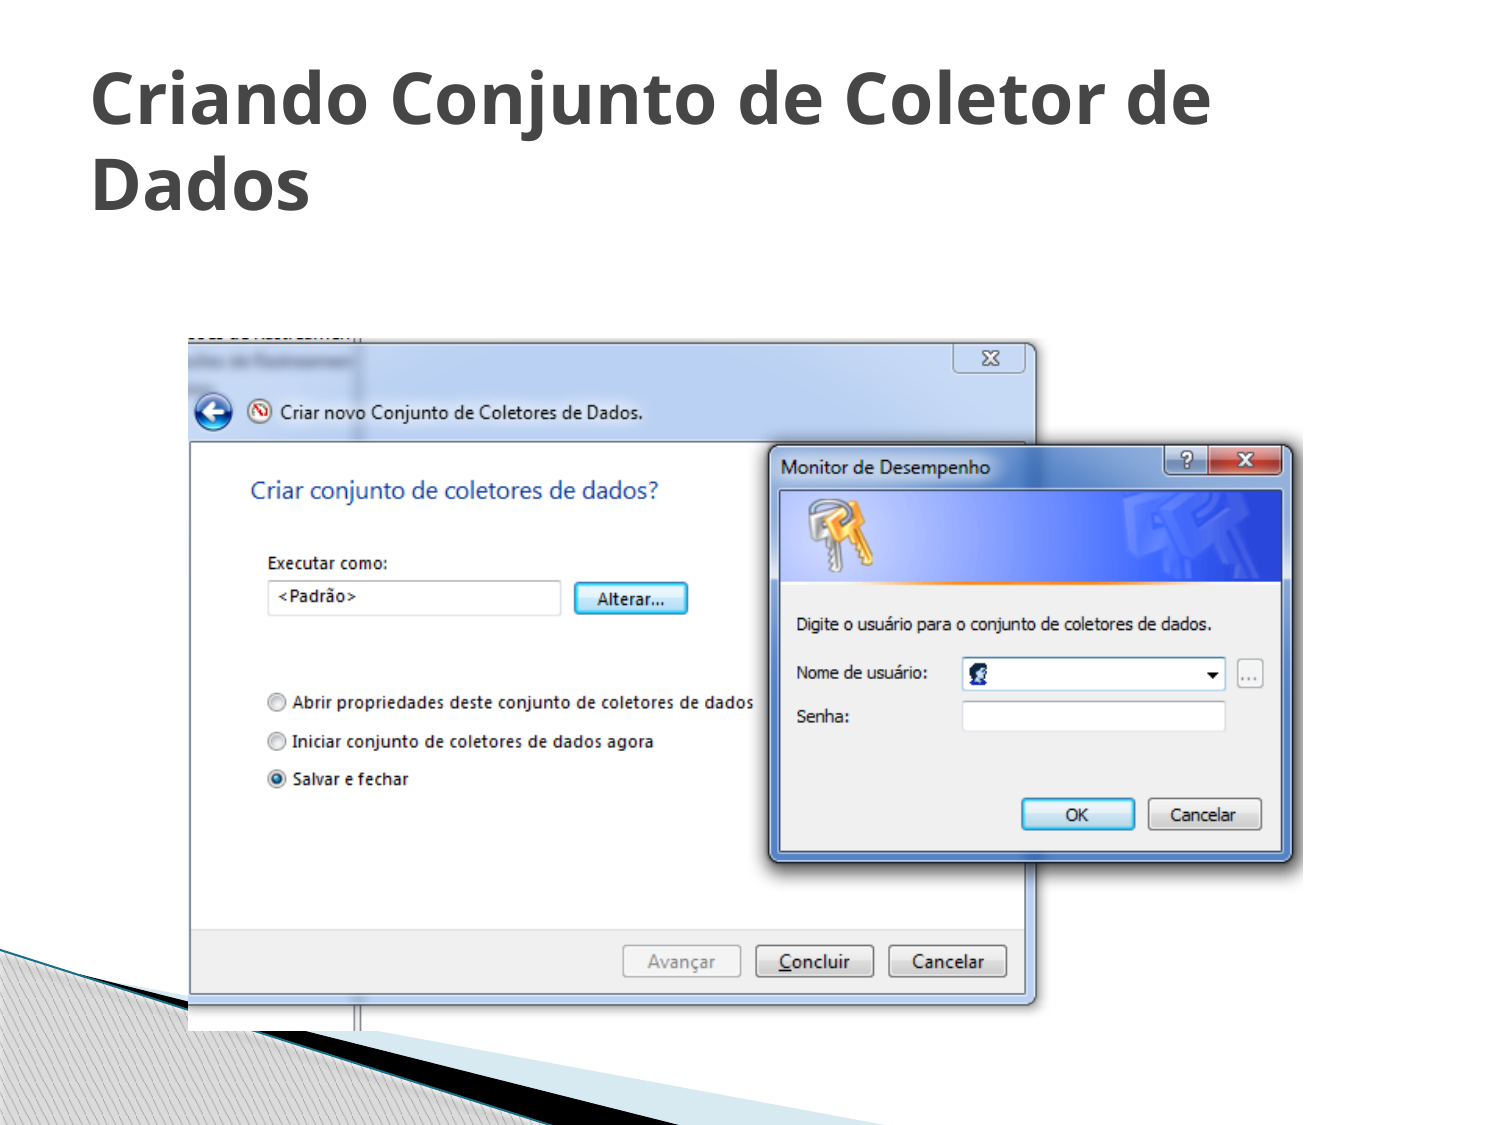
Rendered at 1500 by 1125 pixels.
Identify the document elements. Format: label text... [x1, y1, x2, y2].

picture [188, 337, 1303, 1031]
title Criando Conjunto de Coletor de Dados [75, 45, 1425, 233]
